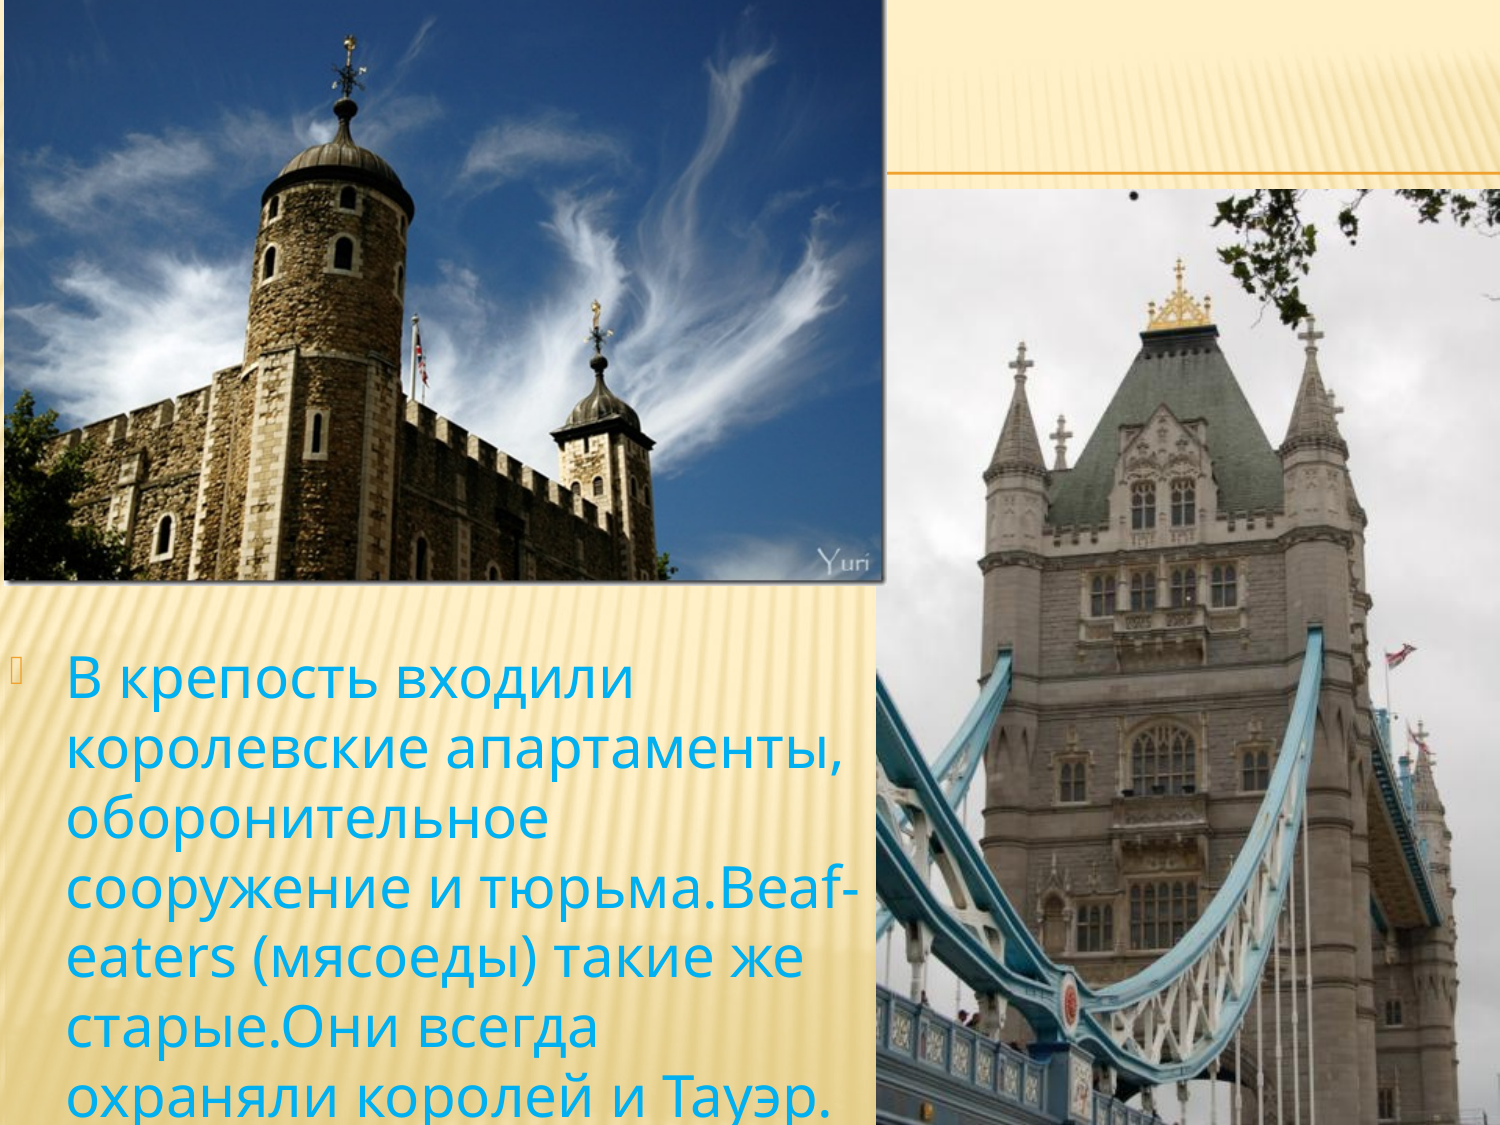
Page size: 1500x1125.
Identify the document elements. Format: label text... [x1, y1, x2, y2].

list В крепость входили королевские апартаменты, оборонительное сооружение и тюрьма.Beaf-eaters (мясоеды) такие же старые.Они всегда охраняли королей и Тауэр. [0, 632, 866, 1125]
picture [3, 0, 1500, 1125]
